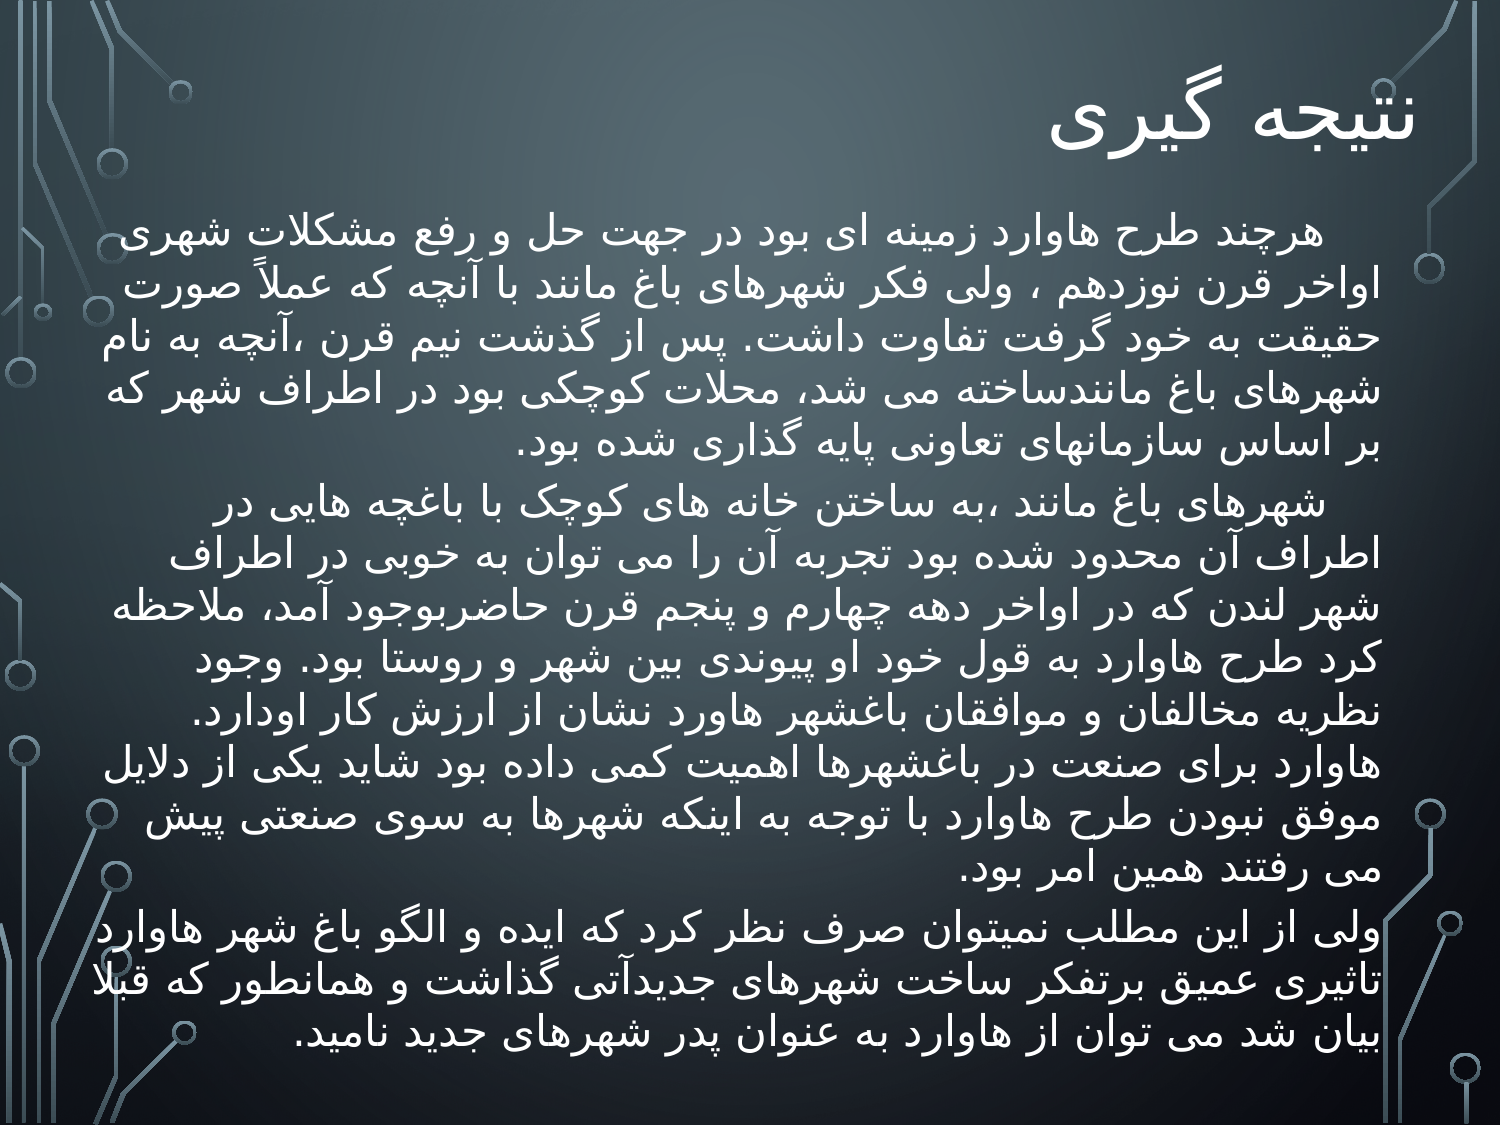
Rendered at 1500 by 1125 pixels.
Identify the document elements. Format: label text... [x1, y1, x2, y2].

title نتیجه گیری [825, 24, 1463, 187]
text_box هرچند طرح هاوارد زمینه ای بود در جهت حل و رفع مشکلات شهری اواخر قرن نوزدهم ، ولی فکر شهرهای باغ مانند با آنچه که عملاً صورت حقیقت به خود گرفت تفاوت داشت. پس از گذشت نیم قرن ،آنچه به نام شهرهای باغ مانندساخته می شد، محلات کوچکی بود در اطراف شهر که بر اساس سازمانهای تعاونی پایه گذاری شده بود. شهرهای باغ مانند ،به ساختن خانه های کوچک با باغچه هایی در اطراف آن محدود شده بود تجربه آن را می توان به خوبی در اطراف شهر لندن که در اواخر دهه چهارم و پنجم قرن حاضربوجود آمد، ملاحظه کرد طرح هاوارد به قول خود او پیوندی بین شهر و روستا بود. وجود نظریه مخالفان و موافقان باغشهر هاورد نشان از ارزش کار اودارد. هاوارد برای صنعت در باغشهرها اهمیت کمی داده بود شاید یکی از دلایل موفق نبودن طرح هاوارد با توجه به اینکه شهرها به سوی صنعتی پیش می رفتند همین امر بود. ولی از این مطلب نمیتوان صرف نظر کرد که ایده و الگو باغ شهر هاوارد تاثیری عمیق برتفکر ساخت شهرهای جدیدآتی گذاشت و همانطور که قبلا بیان شد می توان از هاوارد به عنوان پدر شهرهای جدید نامید. [75, 187, 1463, 1125]
